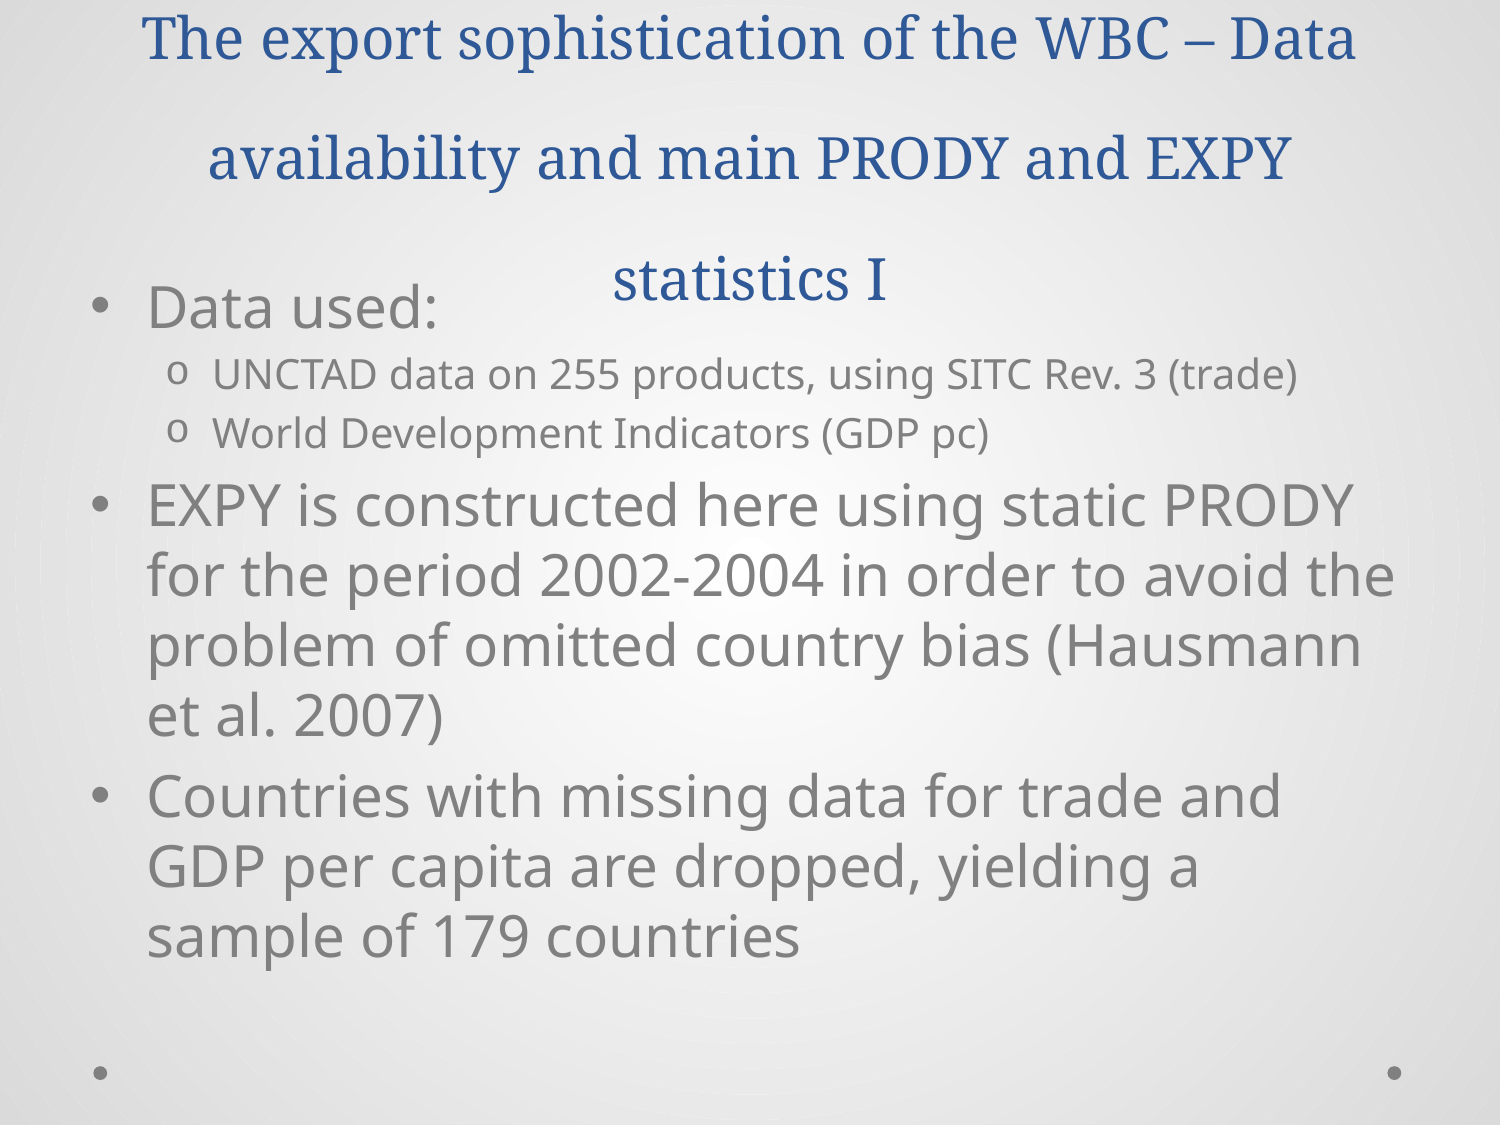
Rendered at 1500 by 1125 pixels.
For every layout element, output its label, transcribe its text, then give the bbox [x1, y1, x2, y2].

list Data used: UNCTAD data on 255 products, using SITC Rev. 3 (trade) World Development Indicators (GDP pc) EXPY is constructed here using static PRODY for the period 2002-2004 in order to avoid the problem of omitted country bias (Hausmann et al. 2007) Countries with missing data for trade and GDP per capita are dropped, yielding a sample of 179 countries [75, 262, 1425, 1005]
title The export sophistication of the WBC – Data availability and main PRODY and EXPY statistics I [75, 0, 1425, 262]
